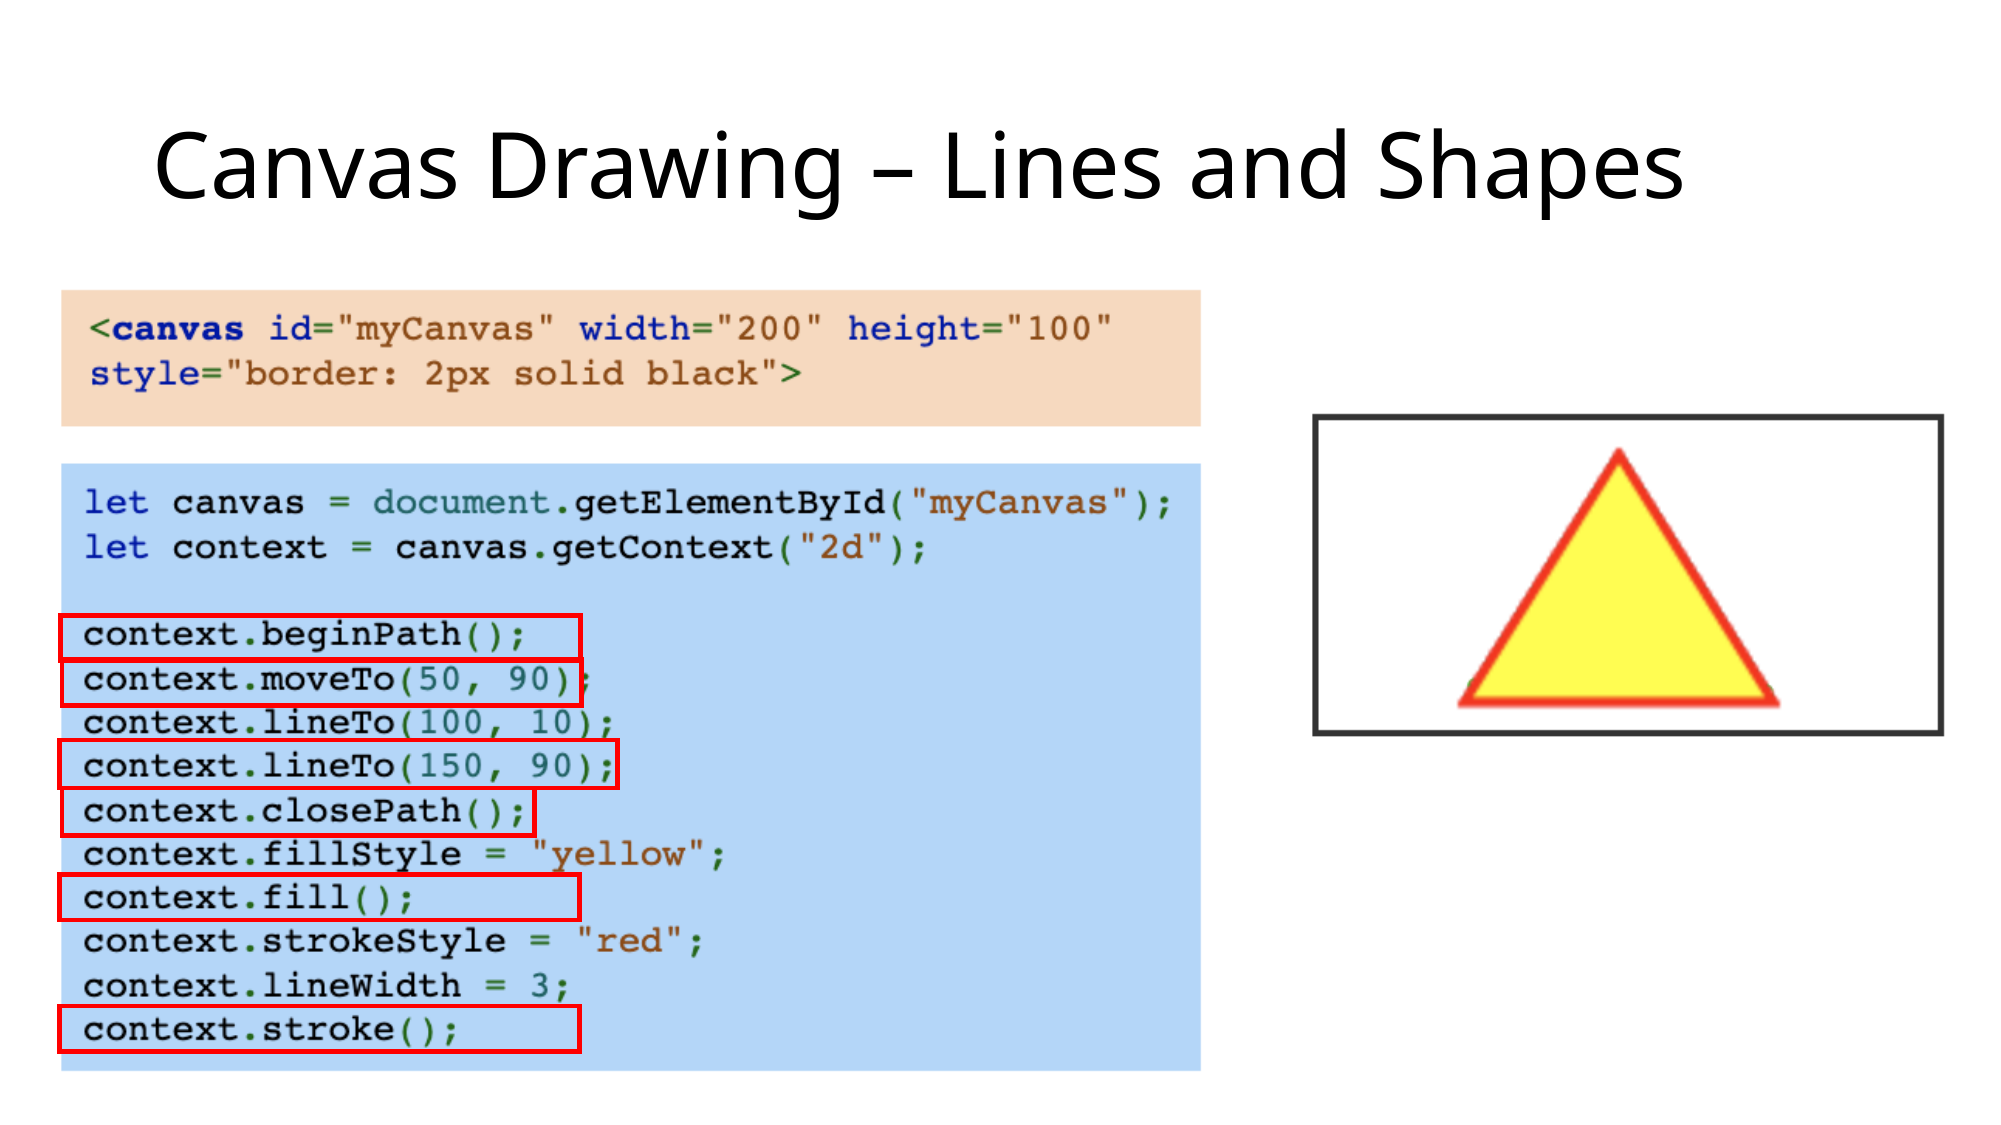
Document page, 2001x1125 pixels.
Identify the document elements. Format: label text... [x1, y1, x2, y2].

title Canvas Drawing – Lines and Shapes [137, 59, 1863, 278]
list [43, 281, 1966, 1096]
